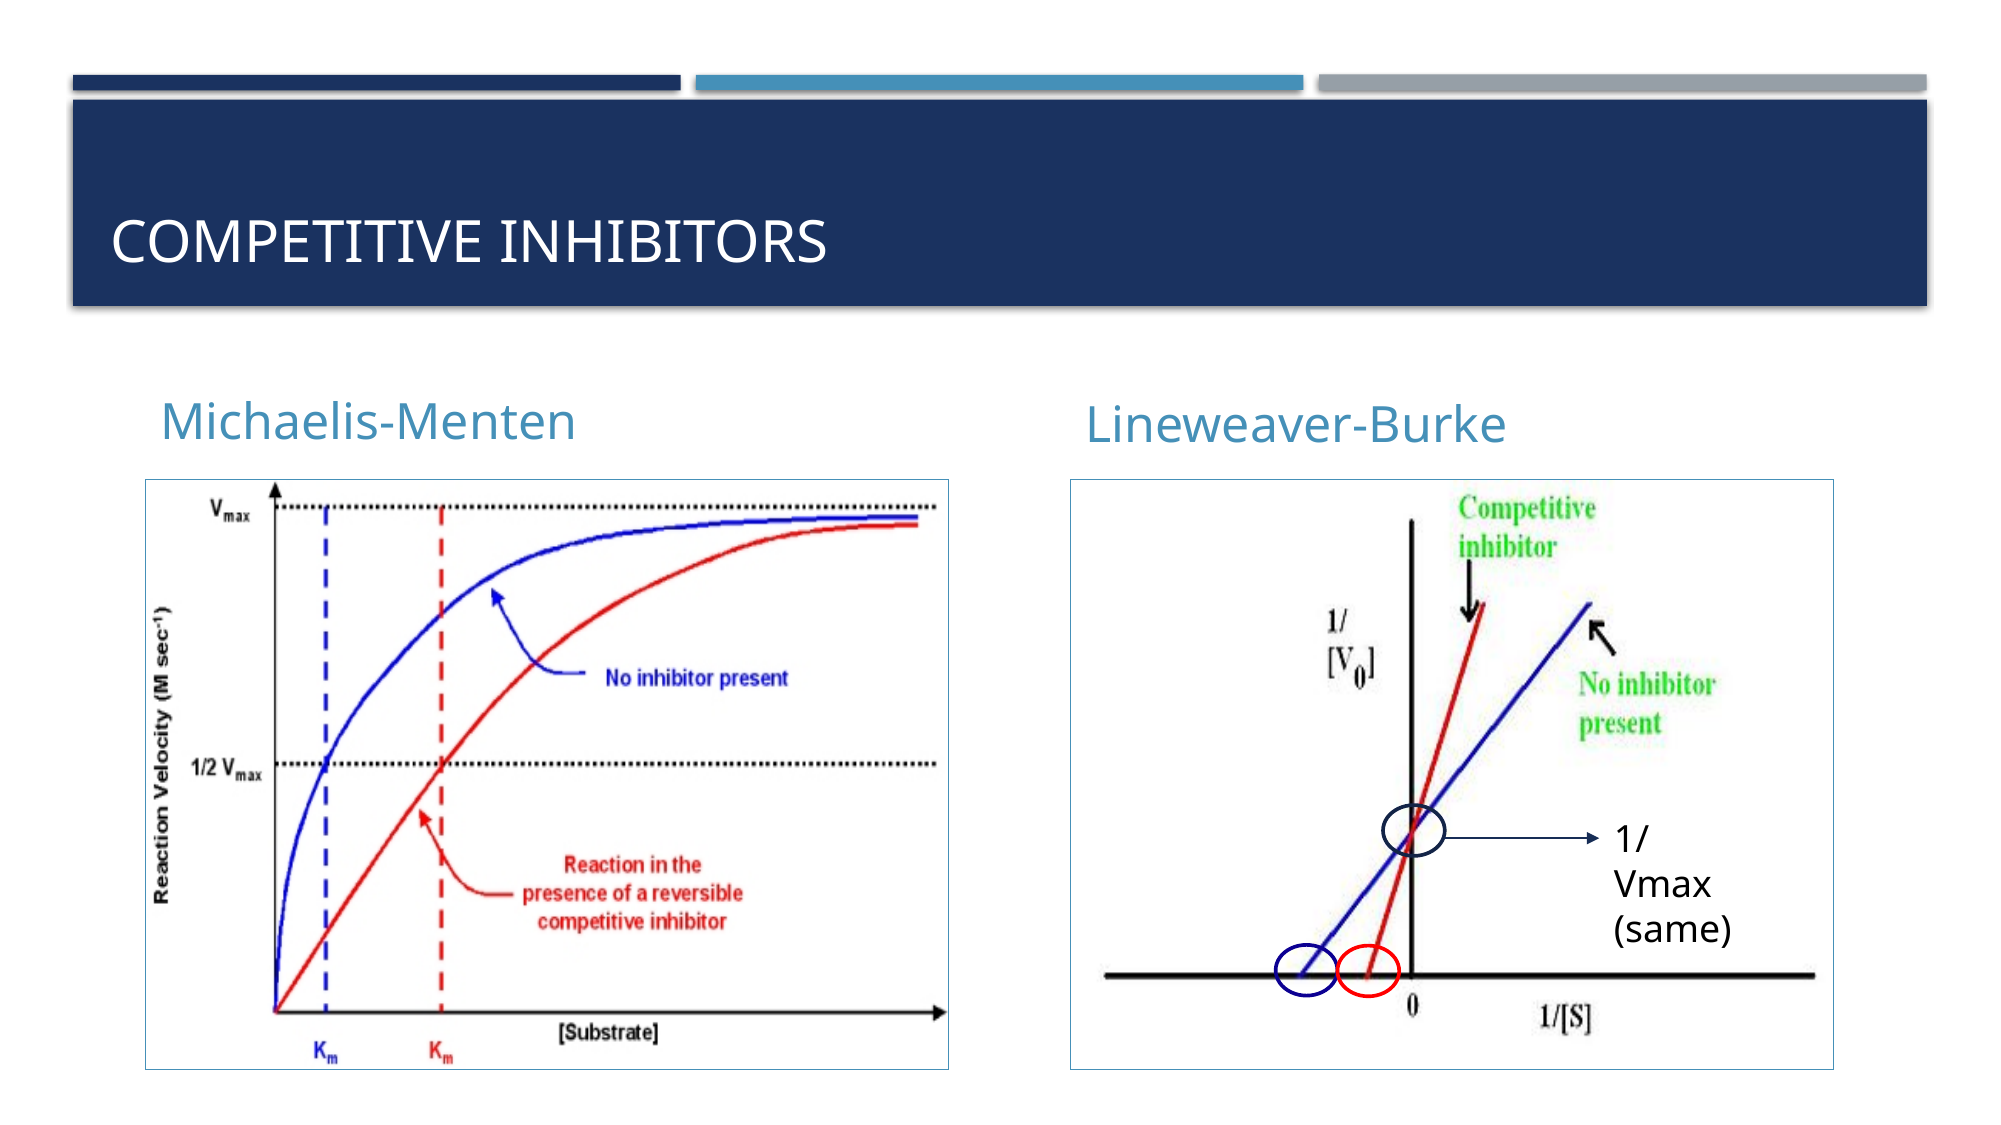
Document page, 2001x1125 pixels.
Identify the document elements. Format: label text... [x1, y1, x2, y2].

title Competitive inhibitors [95, 119, 1905, 282]
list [144, 479, 949, 1071]
list Michaelis-Menten [145, 369, 980, 458]
list Lineweaver-Burke [1070, 369, 1905, 460]
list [1069, 479, 1835, 1071]
